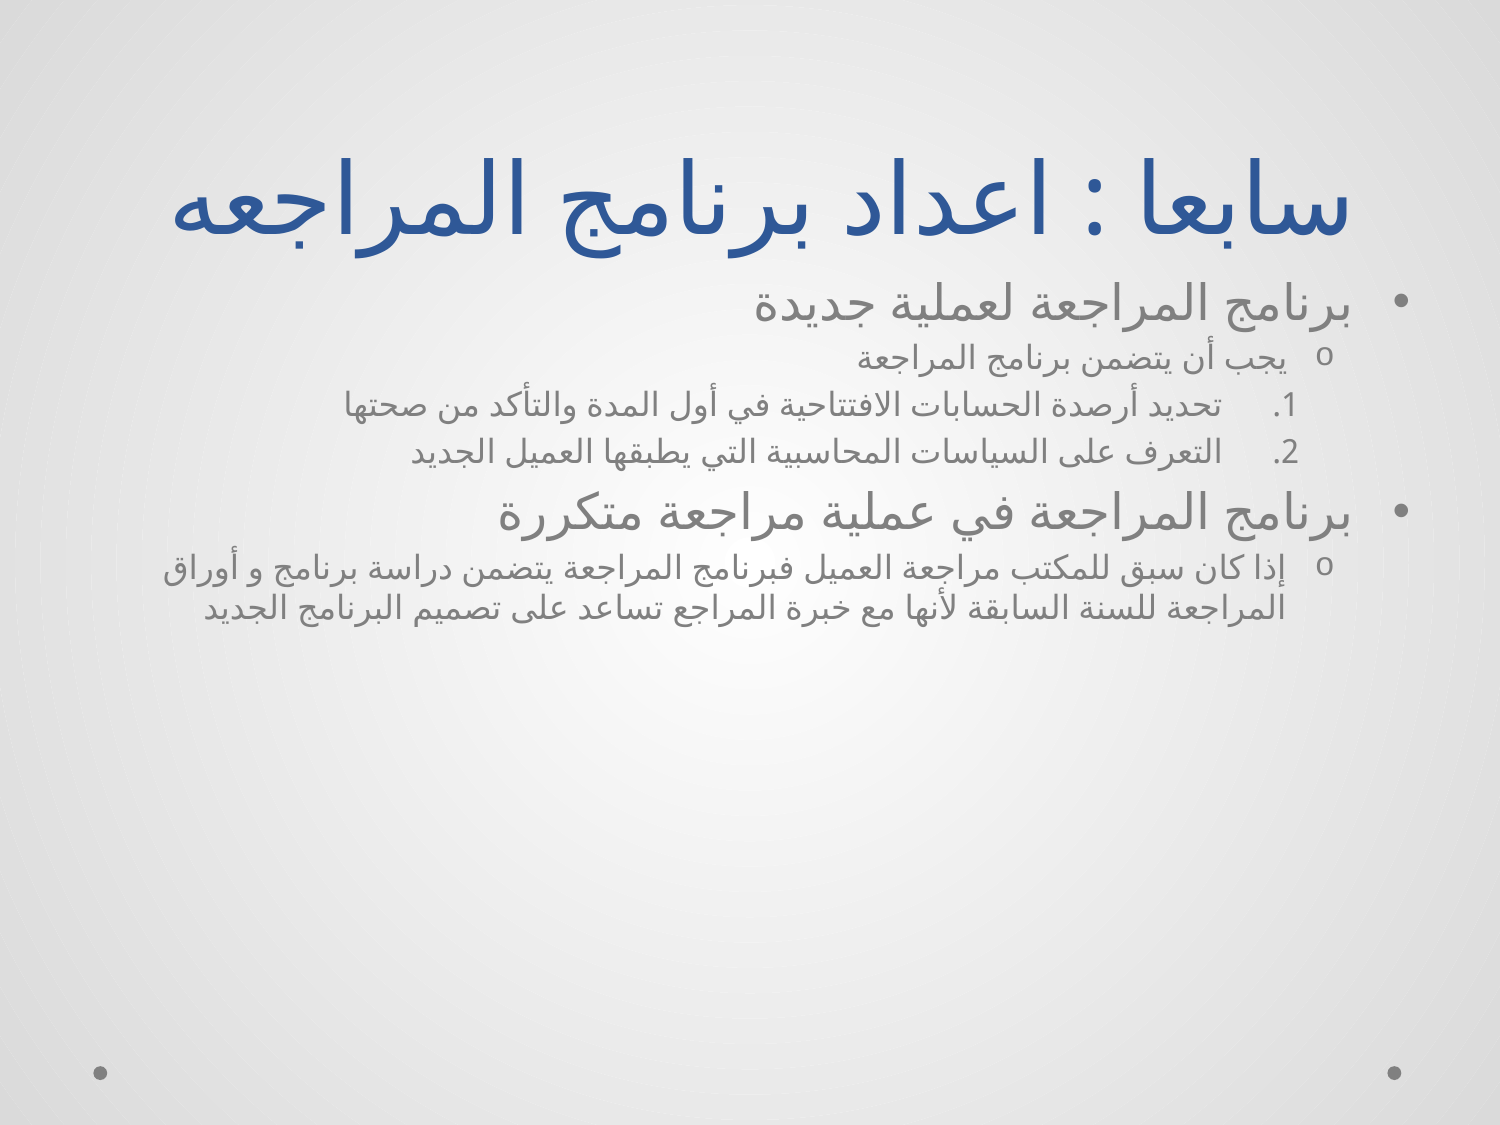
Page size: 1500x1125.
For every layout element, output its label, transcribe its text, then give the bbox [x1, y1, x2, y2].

title سابعا : اعداد برنامج المراجعه [75, 0, 1425, 262]
list برنامج المراجعة لعملية جديدة يجب أن يتضمن برنامج المراجعة تحديد أرصدة الحسابات الافتتاحية في أول المدة والتأكد من صحتها التعرف على السياسات المحاسبية التي يطبقها العميل الجديد برنامج المراجعة في عملية مراجعة متكررة إذا كان سبق للمكتب مراجعة العميل فبرنامج المراجعة يتضمن دراسة برنامج و أوراق المراجعة للسنة السابقة لأنها مع خبرة المراجع تساعد على تصميم البرنامج الجديد [75, 262, 1425, 1005]
